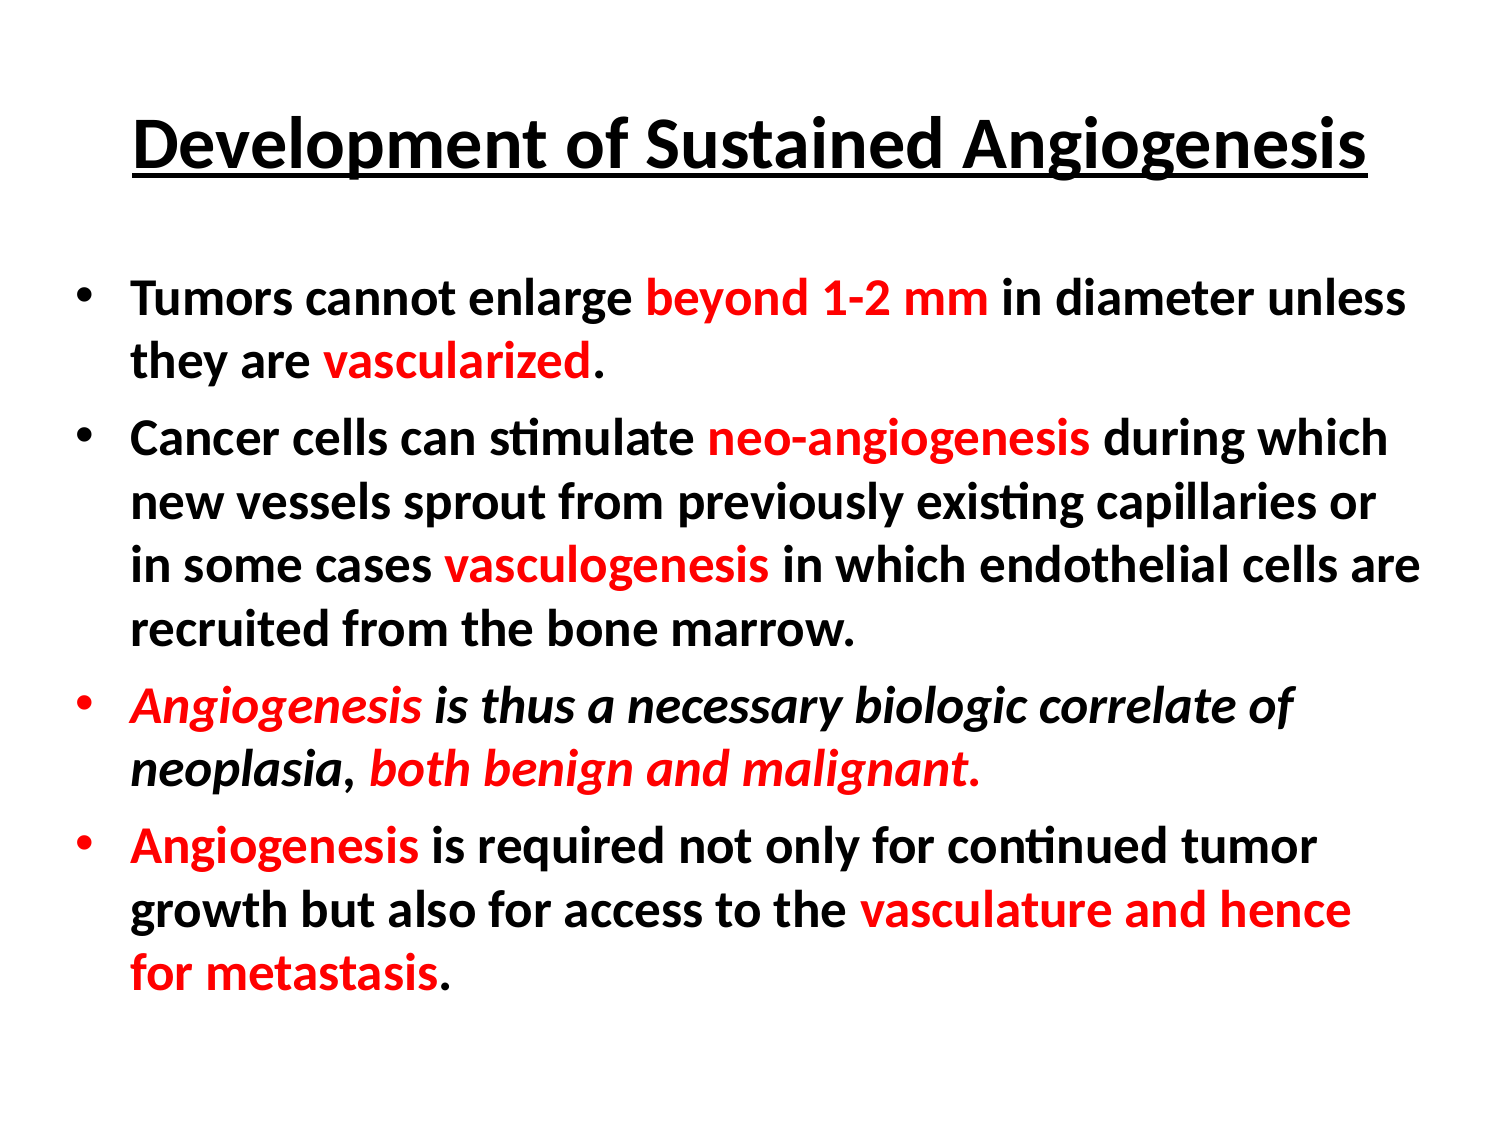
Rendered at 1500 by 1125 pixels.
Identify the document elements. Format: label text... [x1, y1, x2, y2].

list Tumors cannot enlarge beyond 1-2 mm in diameter unless they are vascularized. Cancer cells can stimulate neo-angiogenesis during which new vessels sprout from previously existing capillaries or in some cases vasculogenesis in which endothelial cells are recruited from the bone marrow. Angiogenesis is thus a necessary biologic correlate of neoplasia, both benign and malignant. Angiogenesis is required not only for continued tumor growth but also for access to the vasculature and hence for metastasis. [75, 262, 1425, 1005]
title Development of Sustained Angiogenesis [75, 45, 1425, 233]
